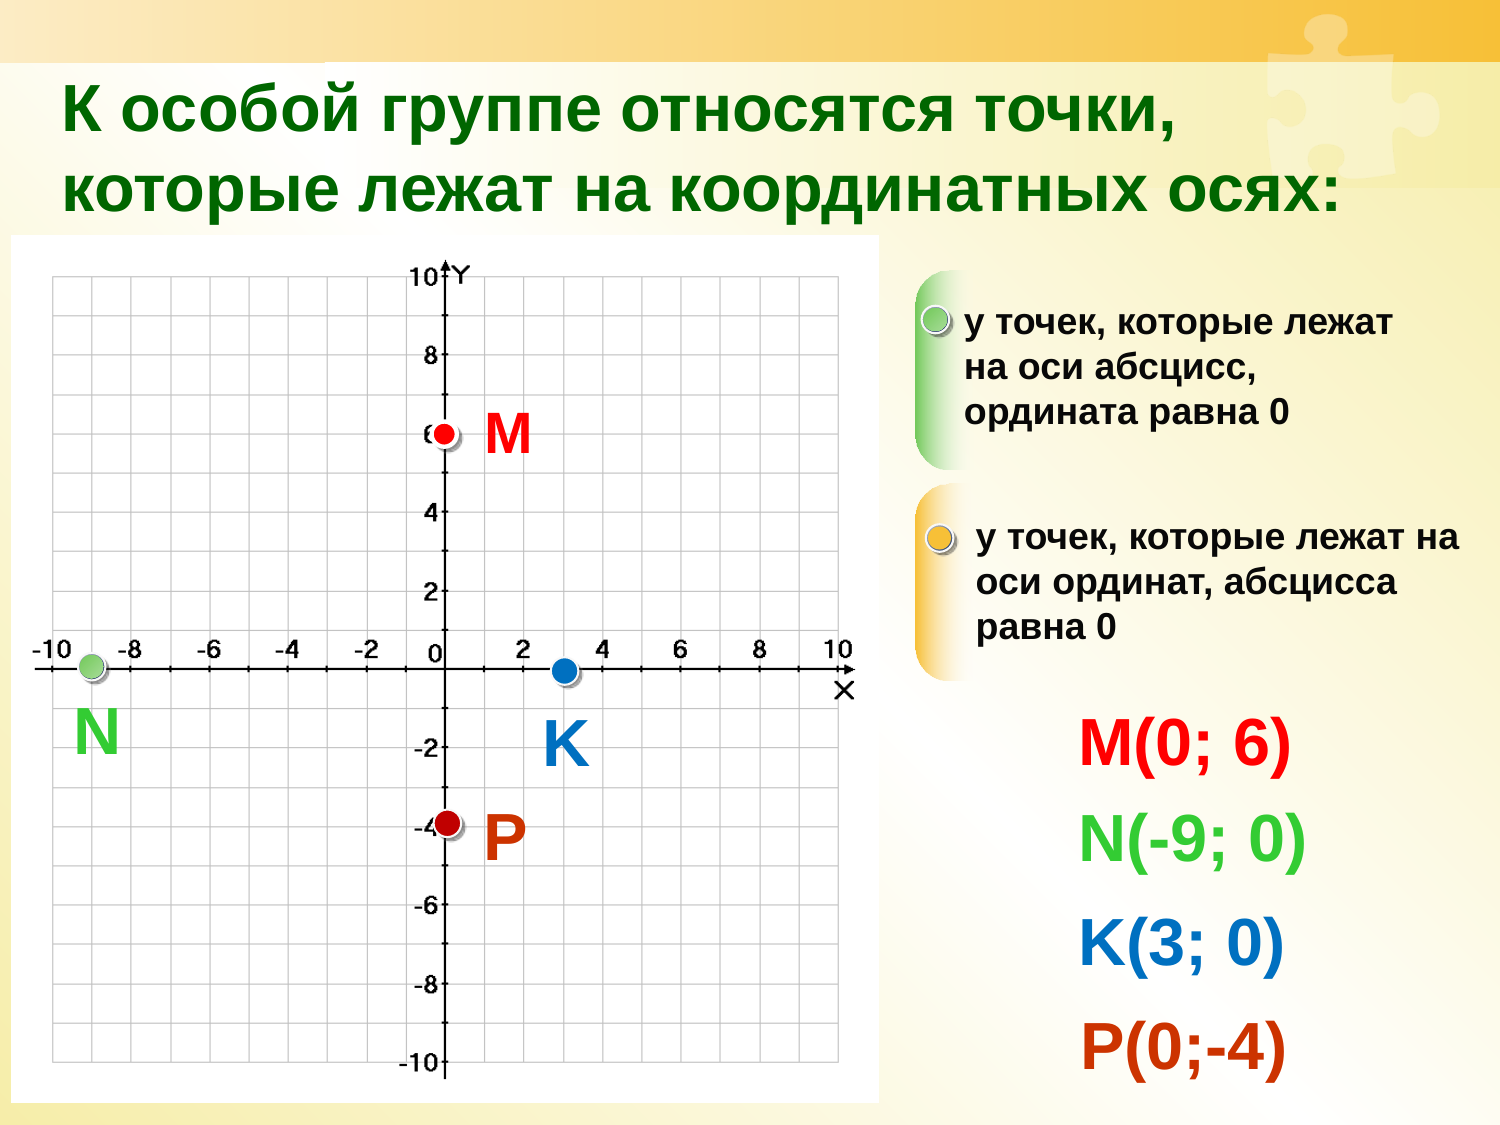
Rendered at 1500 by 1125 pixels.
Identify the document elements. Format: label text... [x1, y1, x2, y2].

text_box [915, 483, 1500, 681]
picture [11, 235, 880, 1103]
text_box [433, 809, 462, 838]
picture [1265, 12, 1441, 185]
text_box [77, 652, 106, 681]
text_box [430, 420, 459, 449]
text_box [925, 523, 954, 553]
text_box K(3; 0) [1063, 891, 1301, 986]
text_box M(0; 6) [1063, 691, 1308, 787]
text_box N(-9; 0) [1063, 787, 1324, 882]
text_box P(0;-4) [1065, 995, 1303, 1090]
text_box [550, 656, 579, 686]
title К особой группе относятся точки, которые лежат на координатных осях: : [46, 123, 1398, 247]
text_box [921, 305, 950, 334]
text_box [913, 269, 1500, 472]
